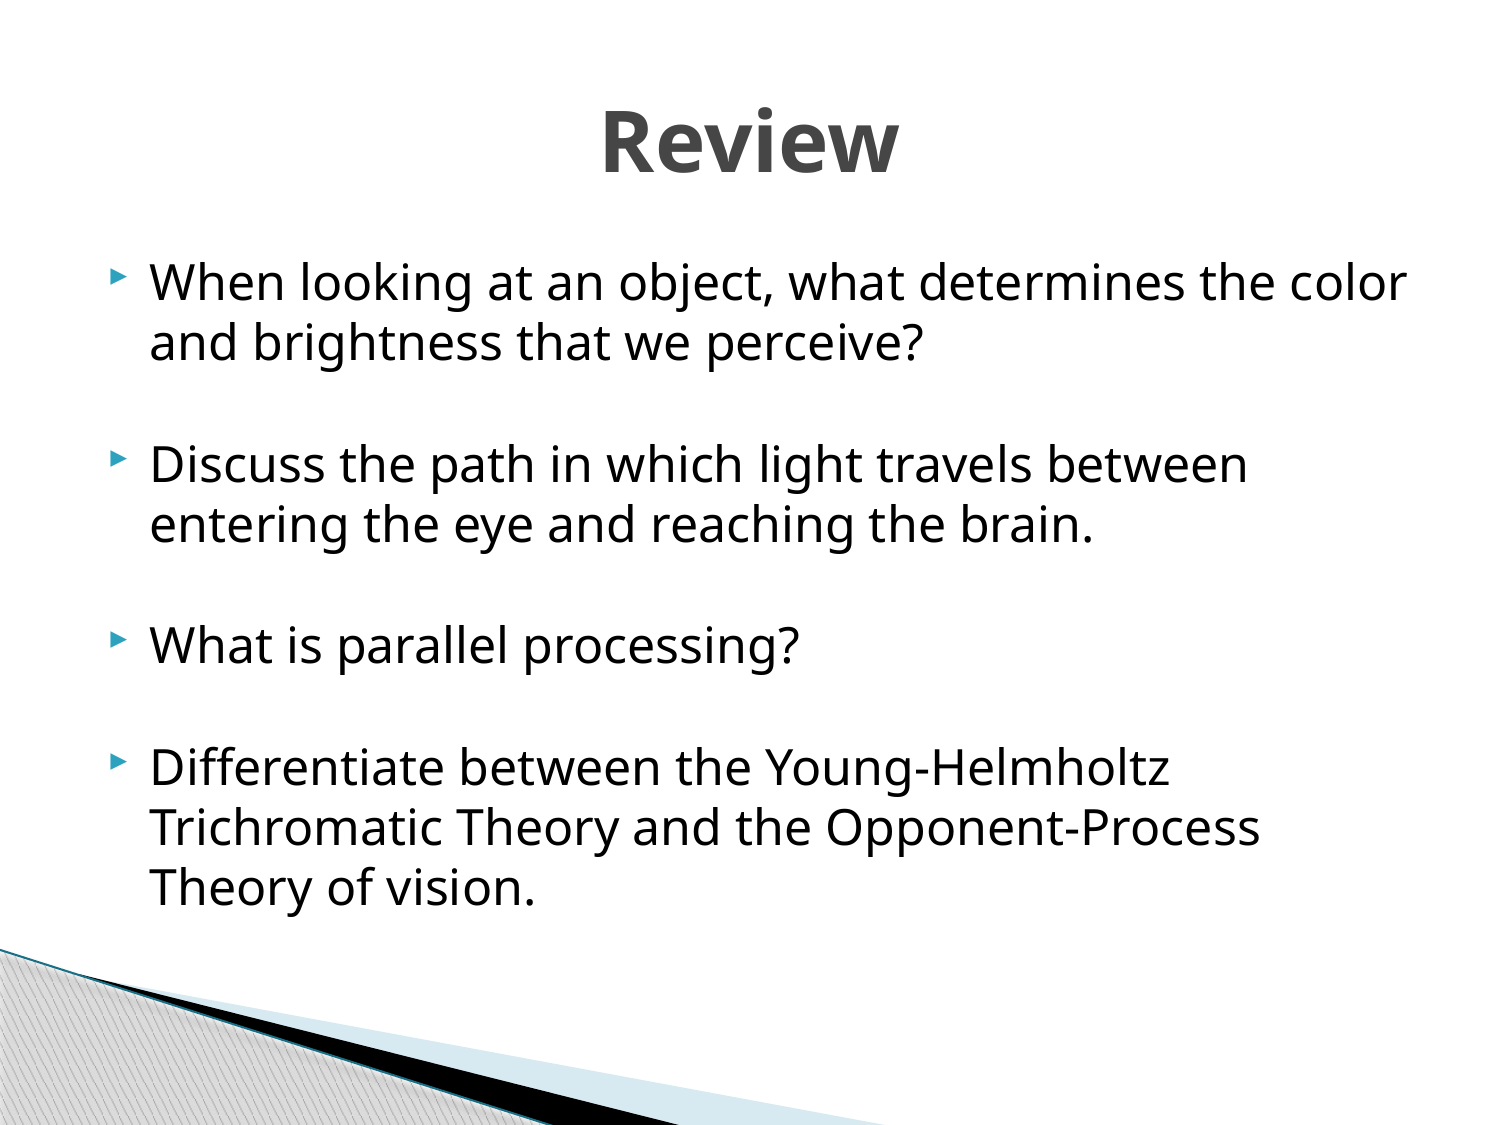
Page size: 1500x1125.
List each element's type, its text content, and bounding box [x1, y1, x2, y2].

list When looking at an object, what determines the color and brightness that we perceive? Discuss the path in which light travels between entering the eye and reaching the brain. What is parallel processing? Differentiate between the Young-Helmholtz Trichromatic Theory and the Opponent-Process Theory of vision. [75, 243, 1425, 986]
title Review [75, 45, 1425, 233]
